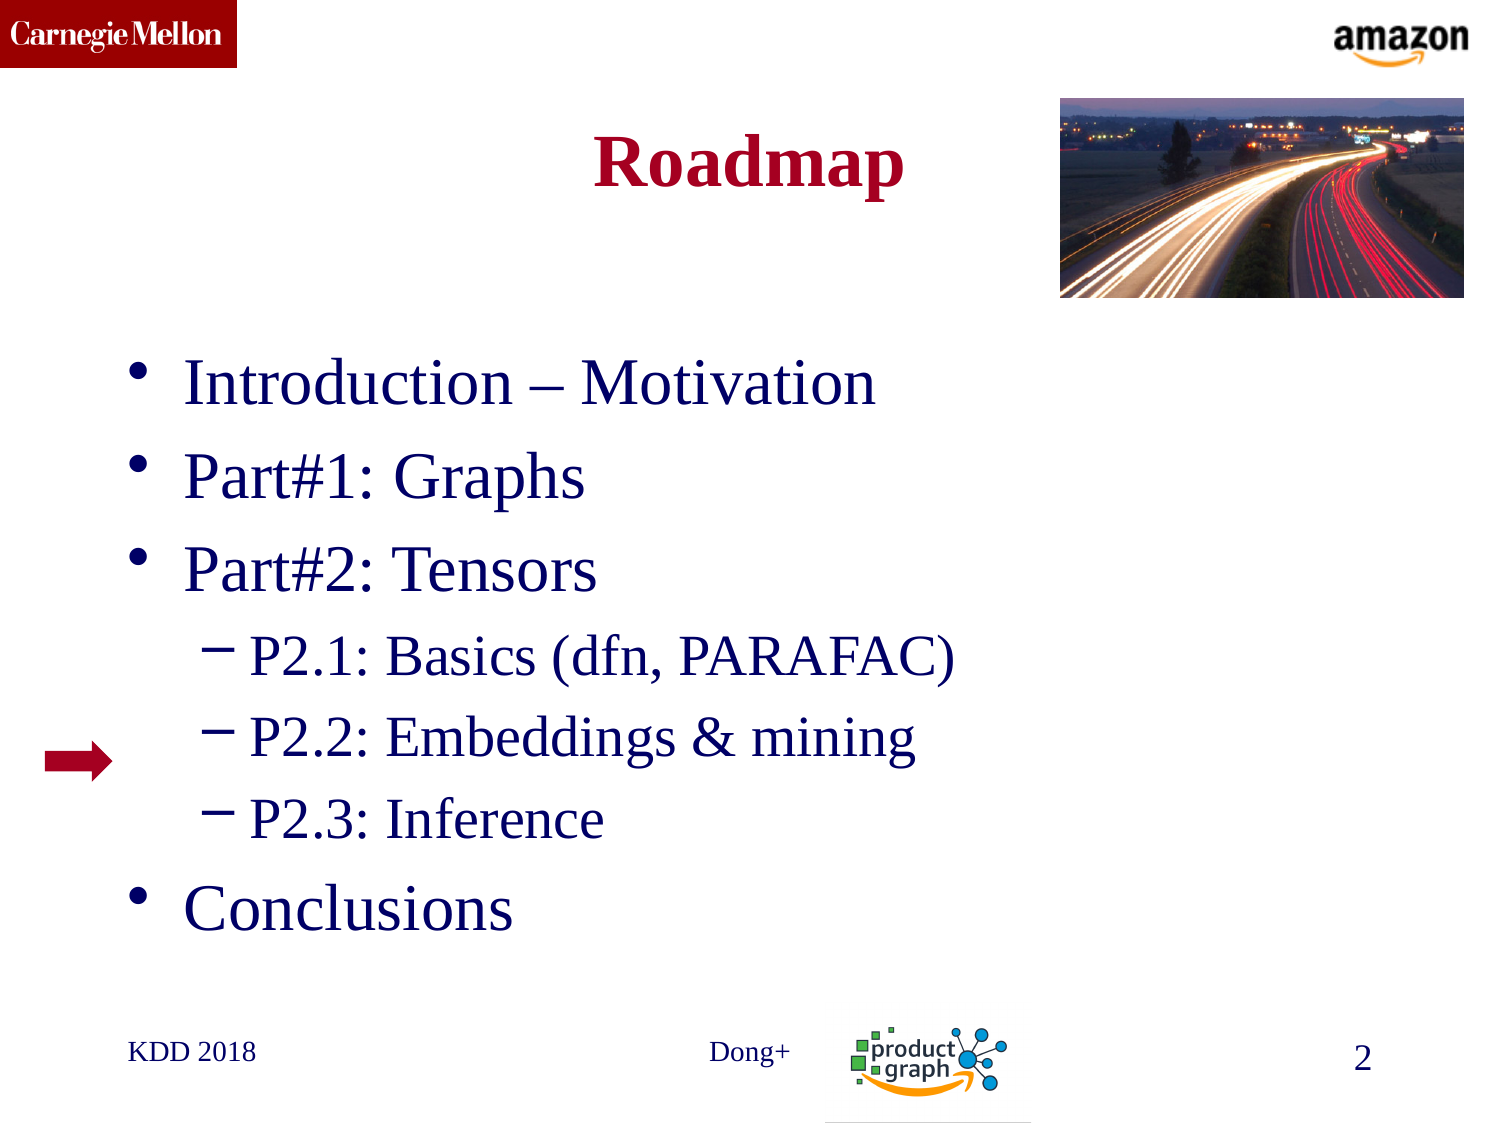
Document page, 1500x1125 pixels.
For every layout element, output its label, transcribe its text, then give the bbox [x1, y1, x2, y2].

footer Dong+ [512, 1024, 988, 1101]
text_box [44, 740, 113, 782]
list Introduction – Motivation Part#1: Graphs Part#2: Tensors P2.1: Basics (dfn, PARAFAC) P2.2: Embeddings & mining P2.3: Inference Conclusions [112, 237, 1388, 1001]
picture [1322, 4, 1484, 88]
picture [0, 0, 237, 68]
picture [1060, 98, 1464, 299]
title Roadmap [112, 99, 1058, 213]
slide_number KDD 2018 [112, 1024, 426, 1101]
slide_number 2 [1074, 1024, 1388, 1101]
